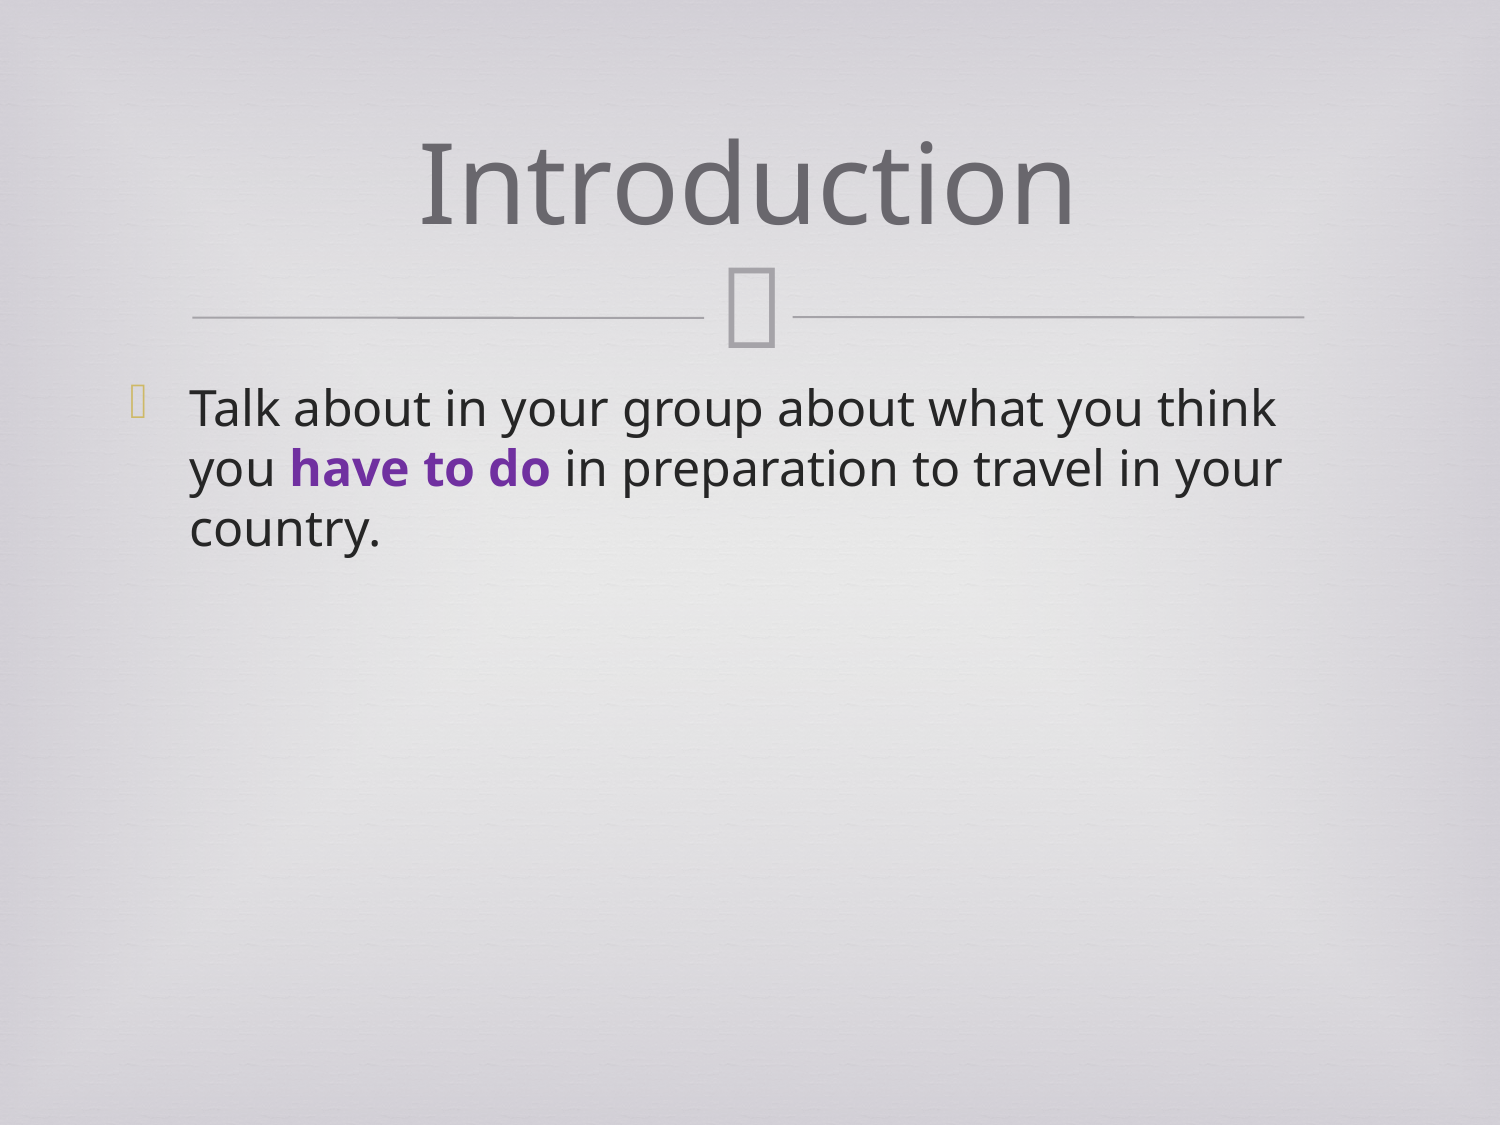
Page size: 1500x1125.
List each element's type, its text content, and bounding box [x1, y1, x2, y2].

list Talk about in your group about what you think you have to do in preparation to travel in your country. [114, 368, 1386, 1005]
title Introduction [112, 93, 1386, 267]
